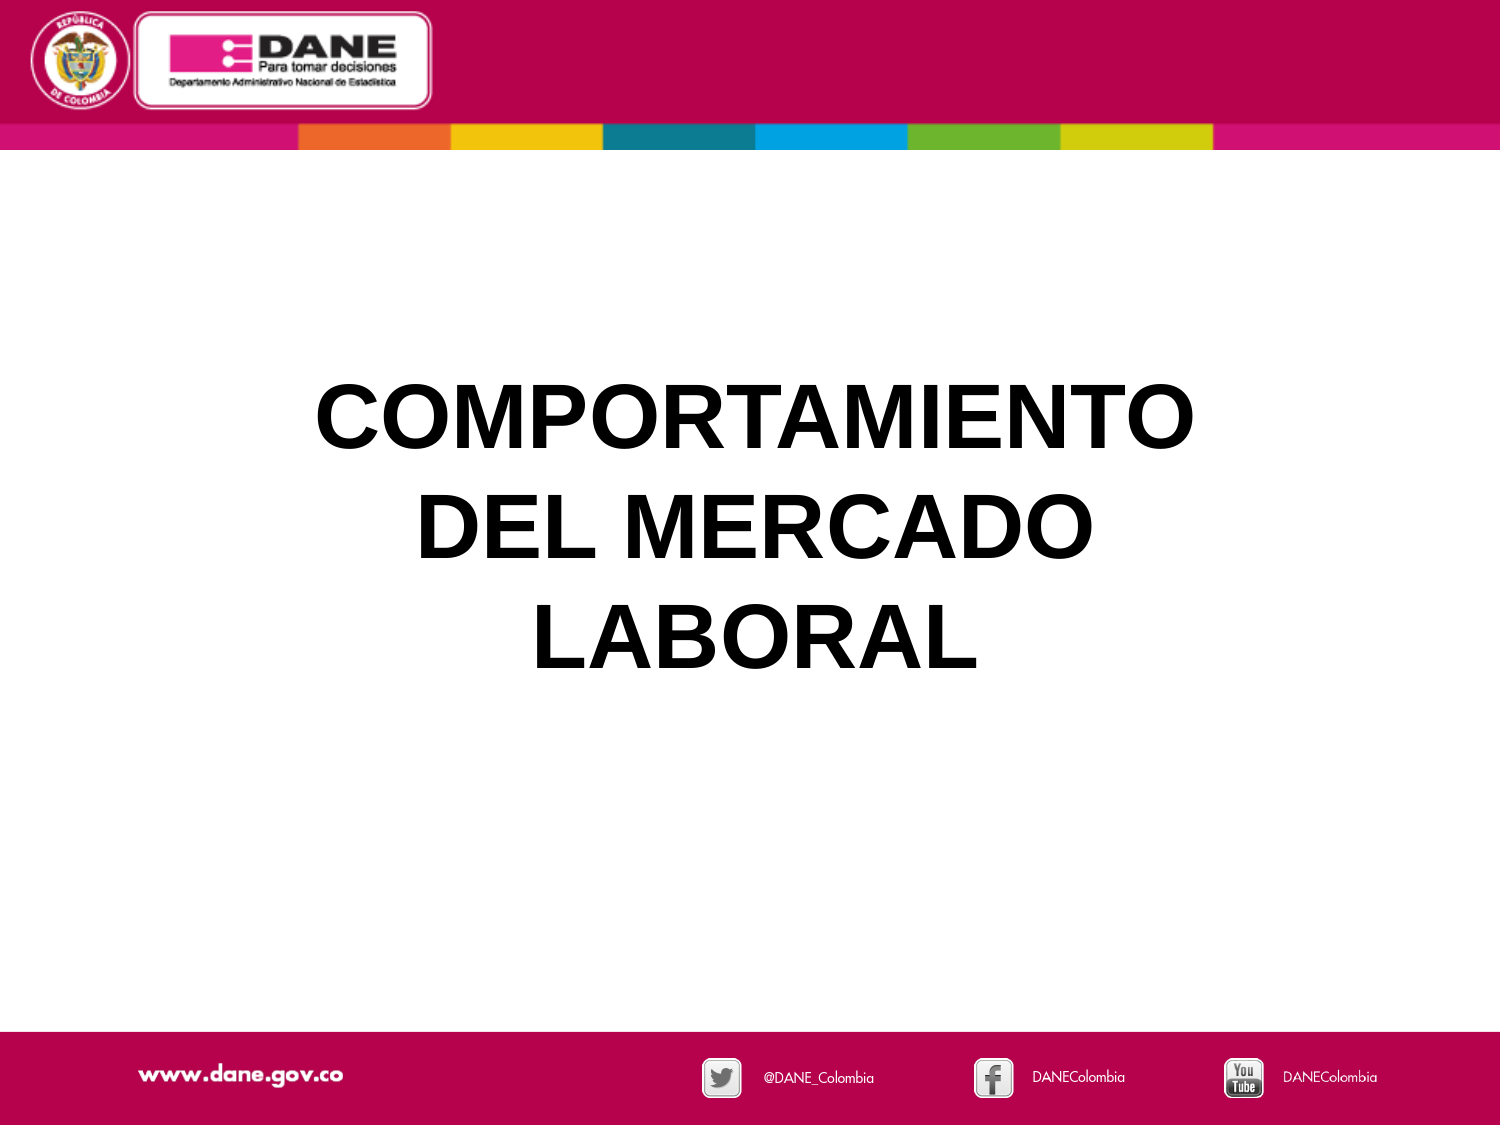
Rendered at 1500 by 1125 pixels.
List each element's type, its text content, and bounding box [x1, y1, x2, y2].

picture [124, 1054, 361, 1100]
picture [702, 1058, 874, 1098]
picture [974, 1058, 1125, 1098]
picture [1224, 1058, 1377, 1098]
picture [0, 0, 1500, 150]
text_box COMPORTAMIENTO DEL MERCADO LABORAL [253, 349, 1258, 905]
